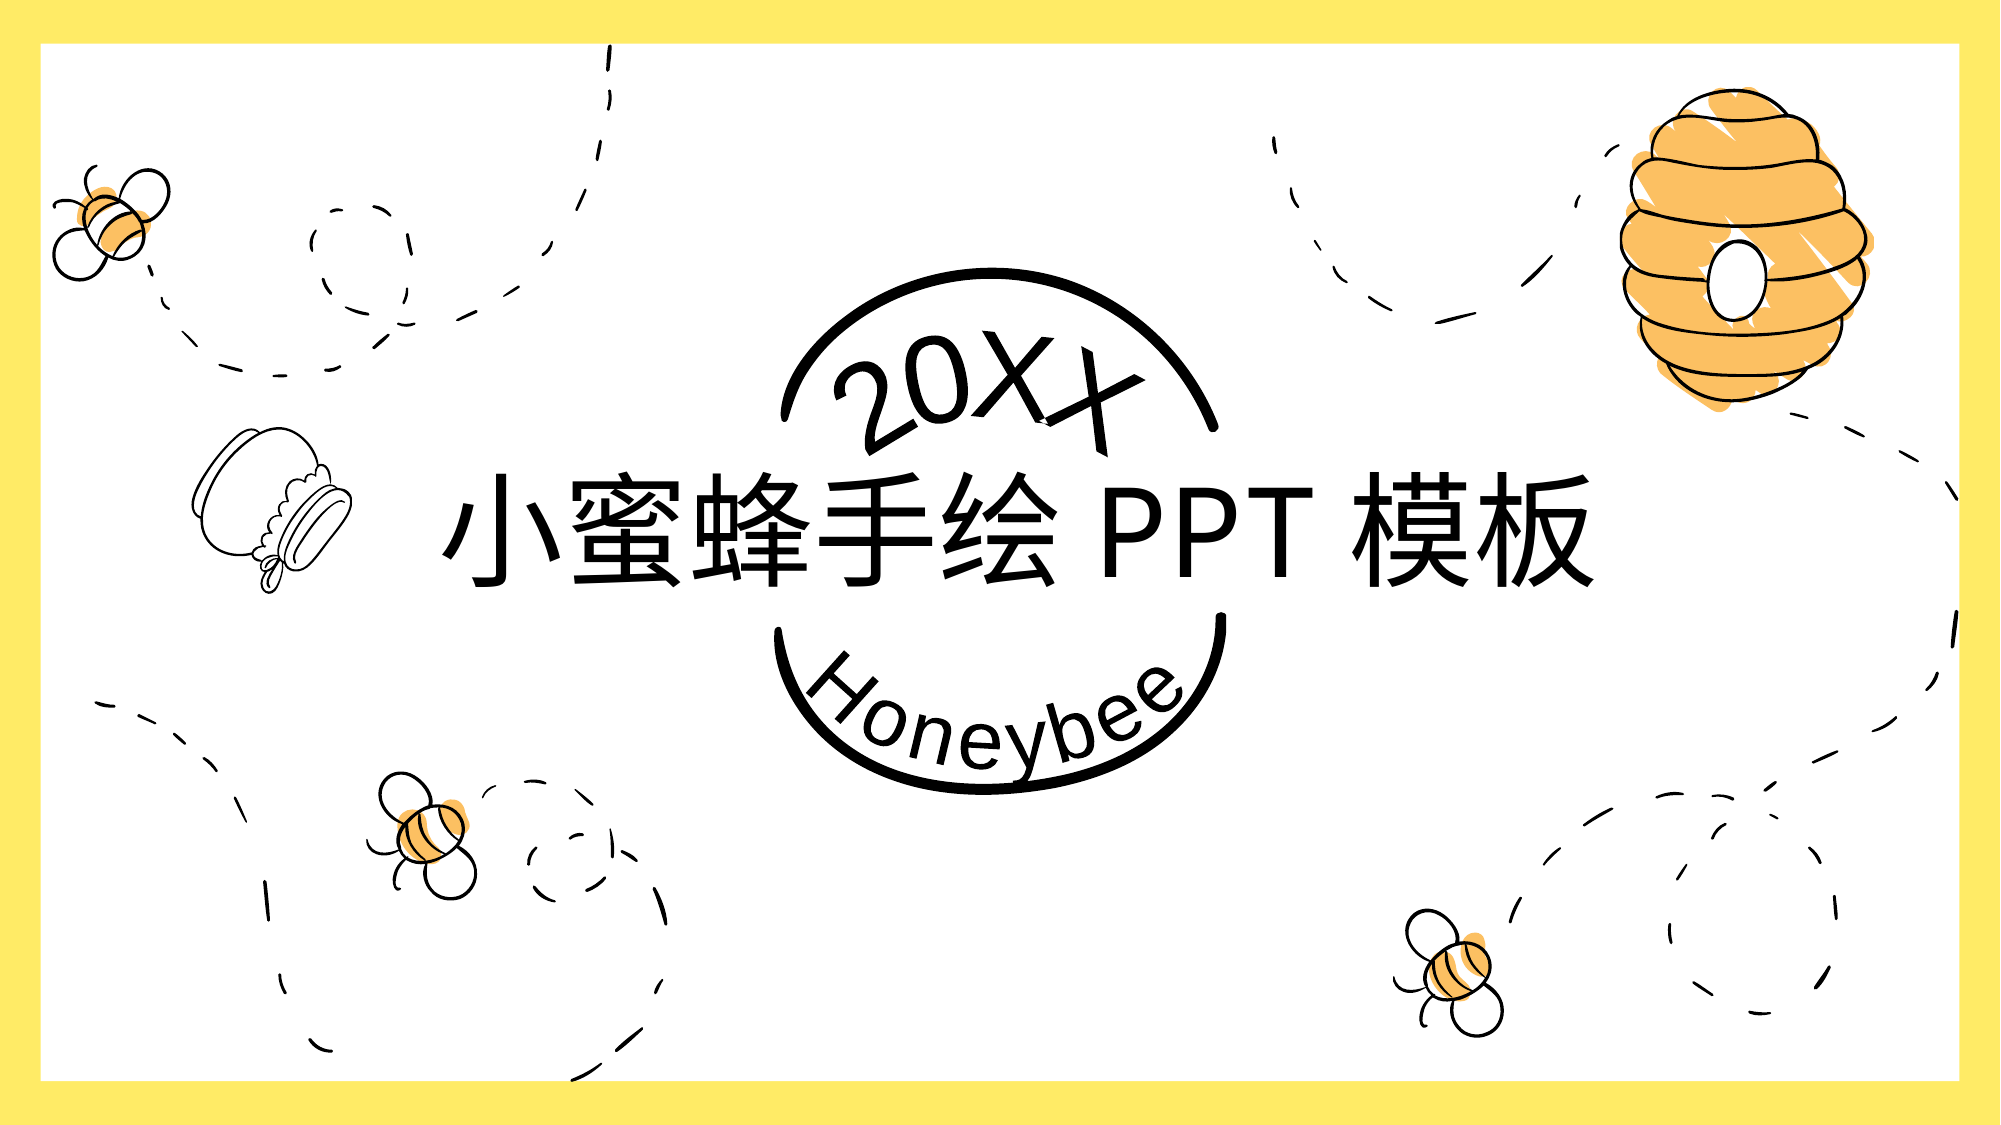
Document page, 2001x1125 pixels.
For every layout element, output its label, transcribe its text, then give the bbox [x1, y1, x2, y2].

picture [191, 427, 352, 594]
picture [773, 611, 1227, 796]
picture [1391, 609, 1959, 1039]
picture [93, 699, 669, 1082]
text_box 小蜜蜂手绘PPT模板 [376, 444, 1661, 610]
picture [775, 264, 1204, 477]
picture [51, 43, 613, 378]
picture [1271, 87, 1959, 500]
